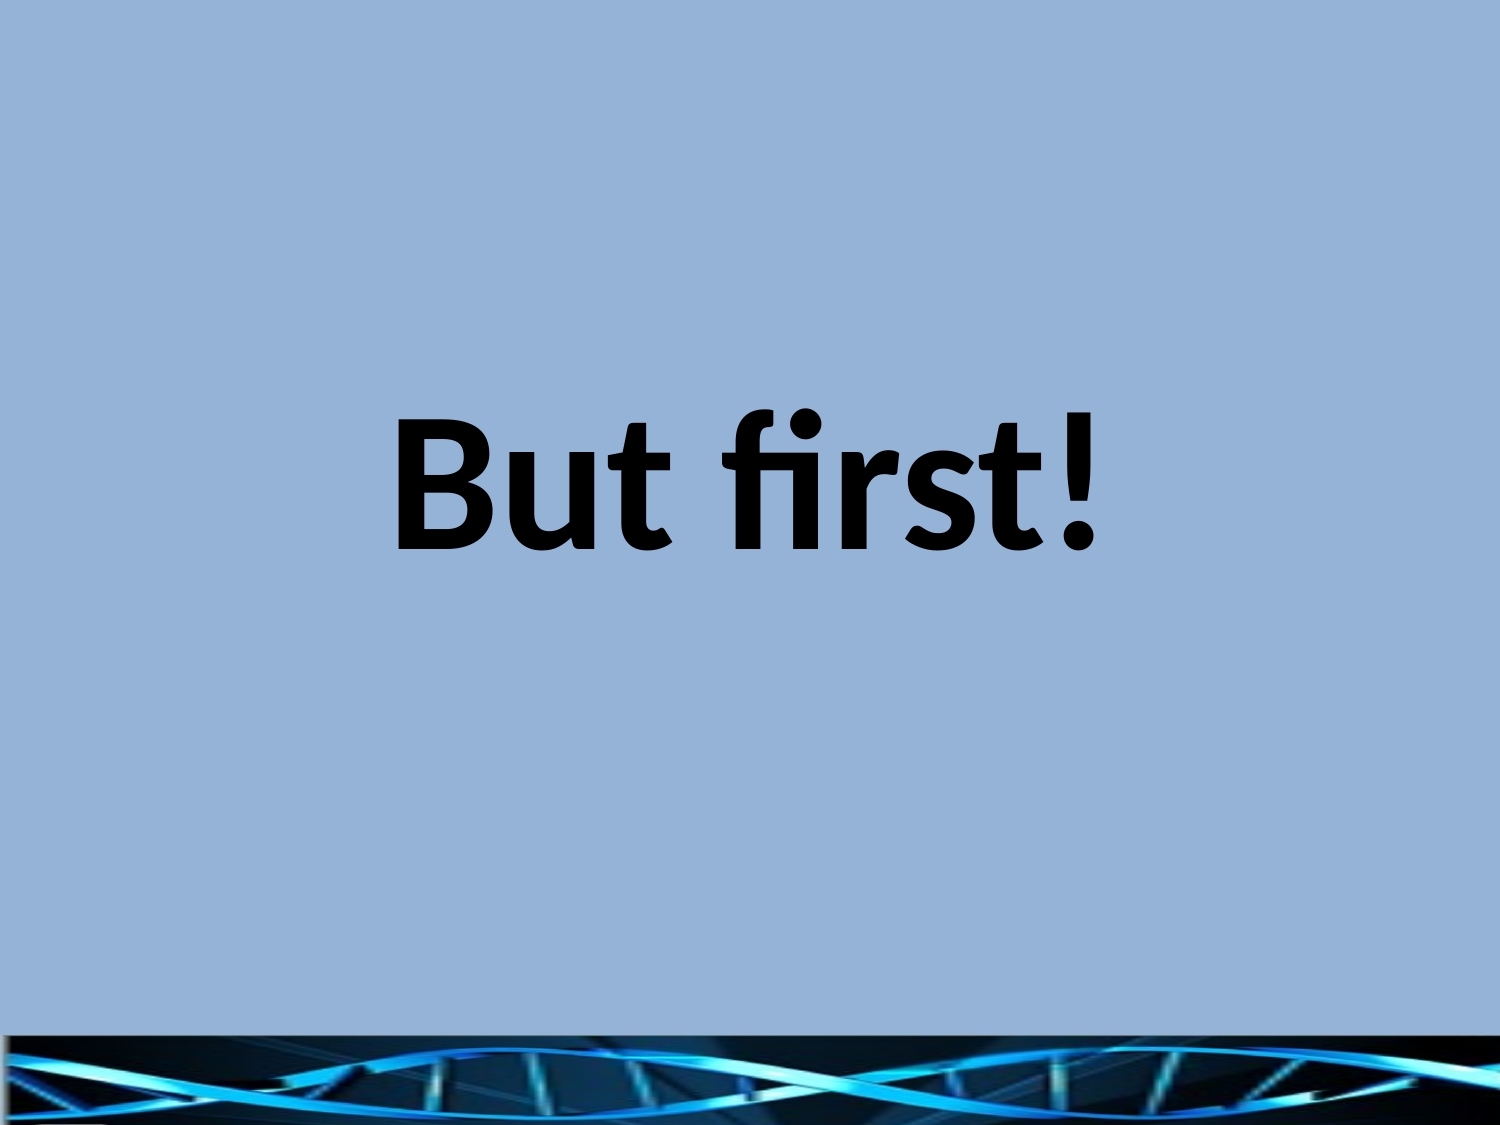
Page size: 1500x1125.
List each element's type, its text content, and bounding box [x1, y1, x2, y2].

title But first! [112, 349, 705, 591]
picture [4, 323, 1500, 1125]
title But first! [807, 349, 1388, 591]
